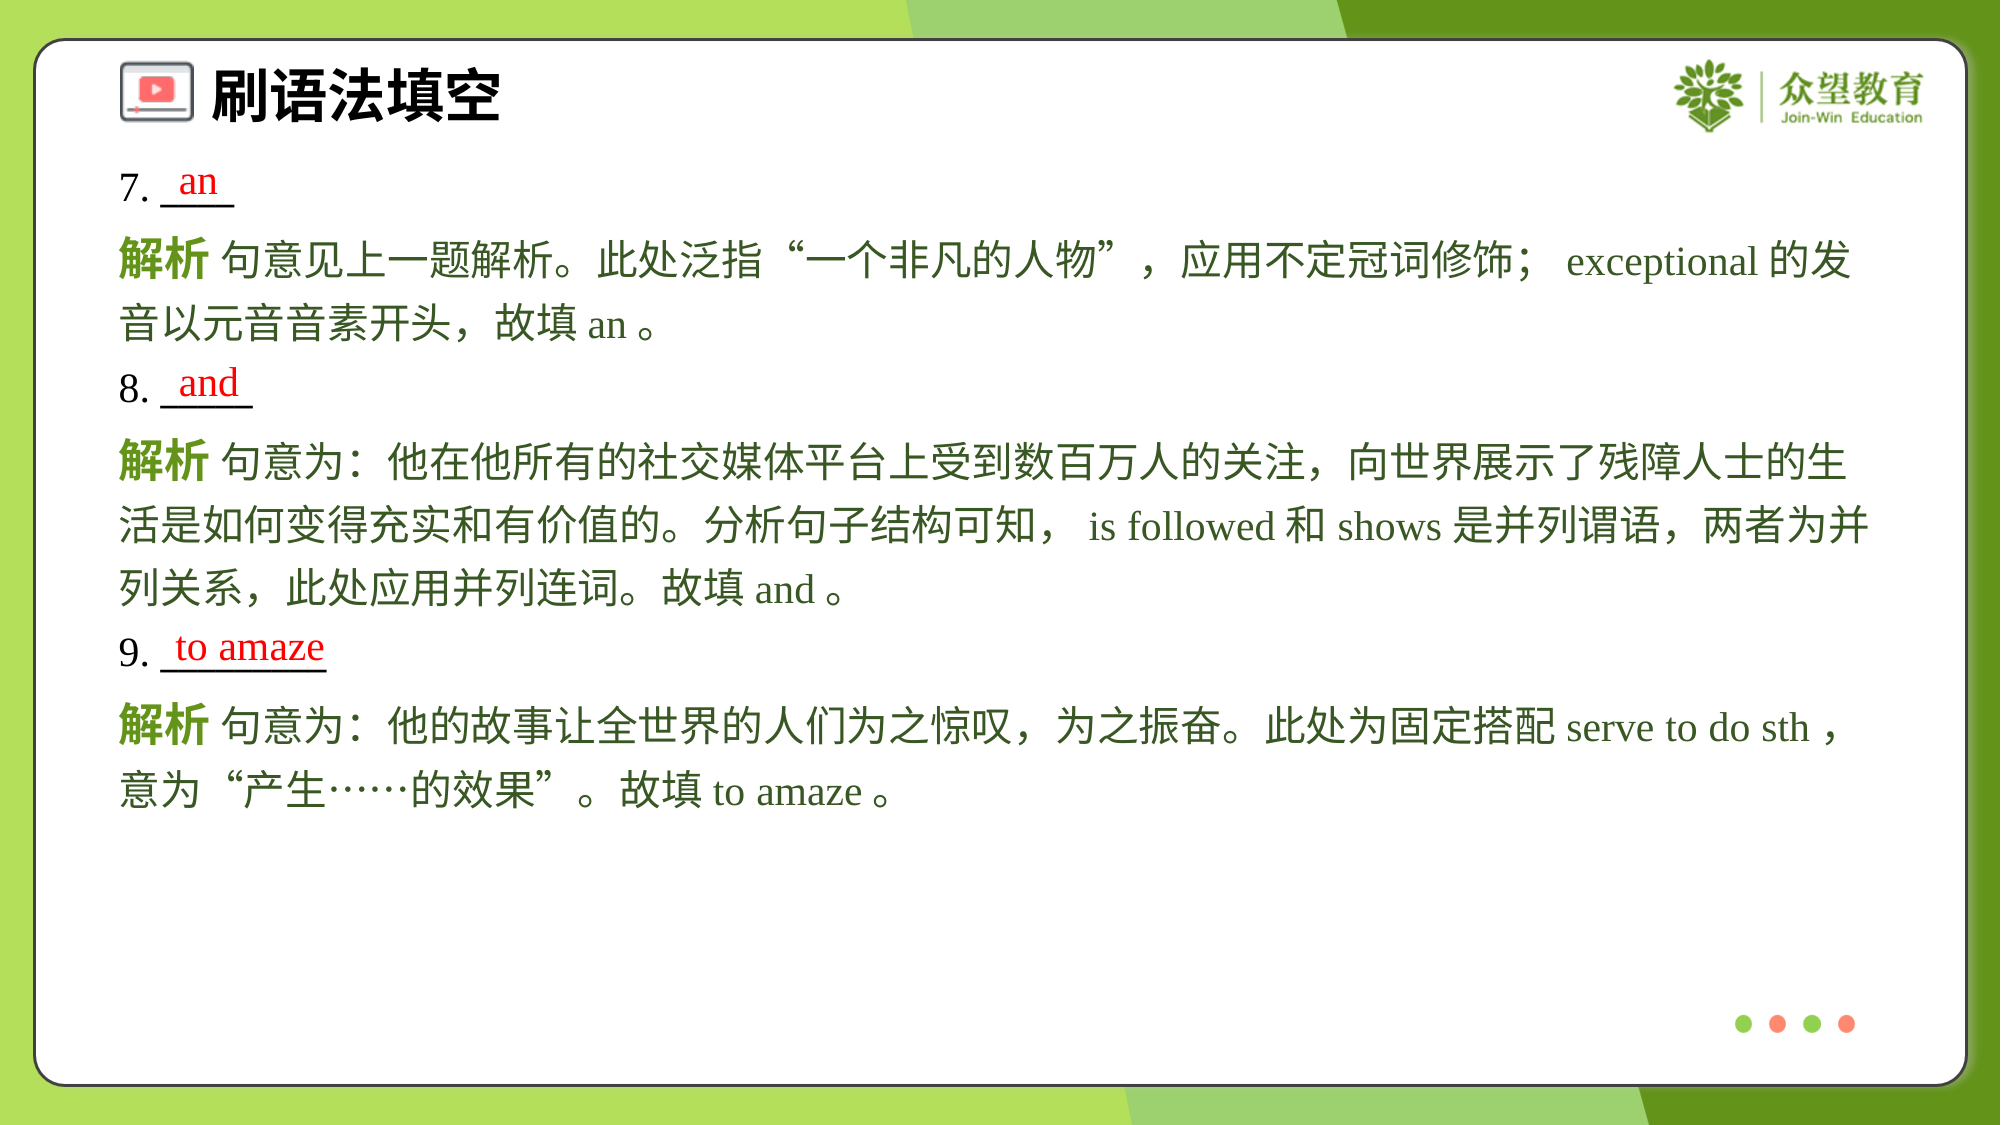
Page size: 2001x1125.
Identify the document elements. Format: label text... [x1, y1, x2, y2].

text_box and [174, 342, 244, 400]
text_box 解析 句意为：他在他所有的社交媒体平台上受到数百万人的关注，向世界展示了残障人士的生活是如何变得充实和有价值的。分析句子结构可知，is followed和shows是并列谓语，两者为并列关系，此处应用并列连词。故填and。 [118, 417, 1883, 607]
text_box an [174, 140, 223, 199]
picture [0, 0, 2000, 1125]
text_box 解析 句意为：他的故事让全世界的人们为之惊叹，为之振奋。此处为固定搭配serve to do sth，意为“产生……的效果”。故填to amaze。 [118, 682, 1883, 809]
text_box 9. _________ [118, 612, 1883, 670]
text_box 解析 句意见上一题解析。此处泛指“一个非凡的人物”，应用不定冠词修饰；exceptional的发音以元音音素开头，故填an。 [118, 215, 1883, 343]
text_box 7. ____ [118, 146, 1883, 204]
text_box to amaze [165, 606, 335, 664]
text_box 8. _____ [118, 348, 1883, 406]
